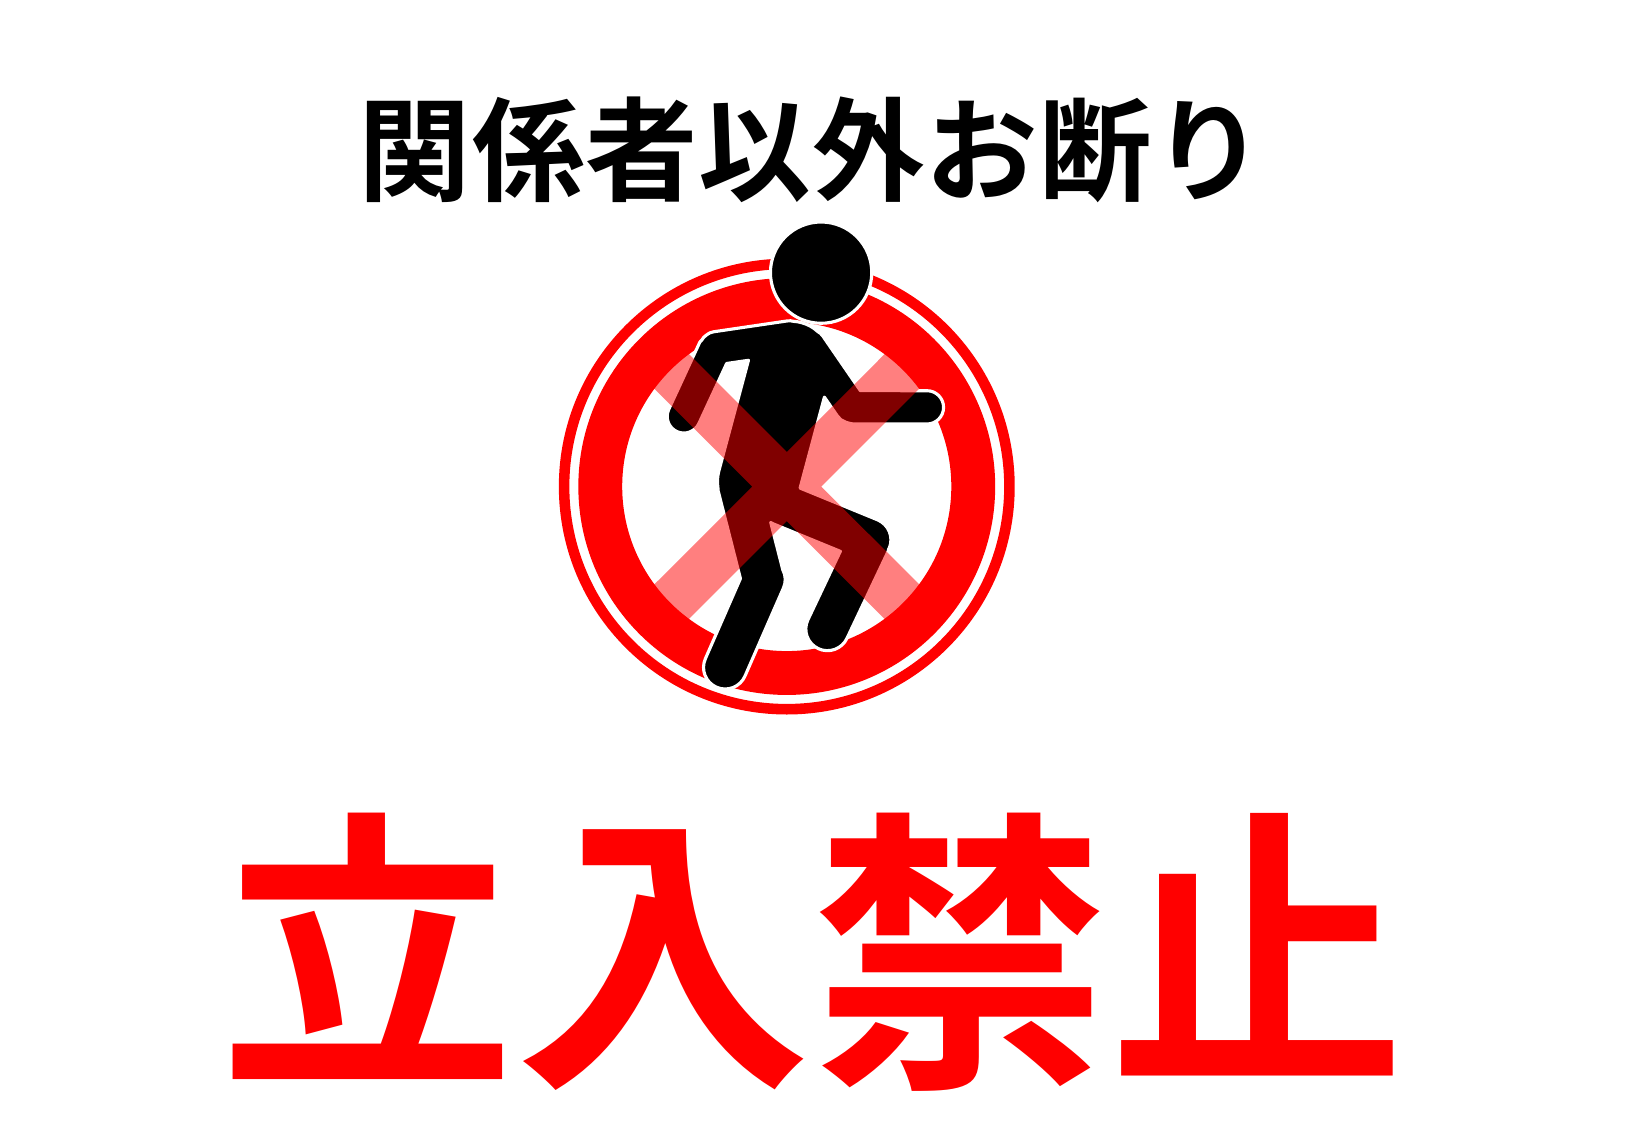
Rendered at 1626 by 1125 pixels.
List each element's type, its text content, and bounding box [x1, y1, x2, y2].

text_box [540, 222, 1033, 733]
text_box 立入禁止 [0, 761, 1625, 1125]
text_box 関係者以外お断り [0, 73, 1625, 223]
